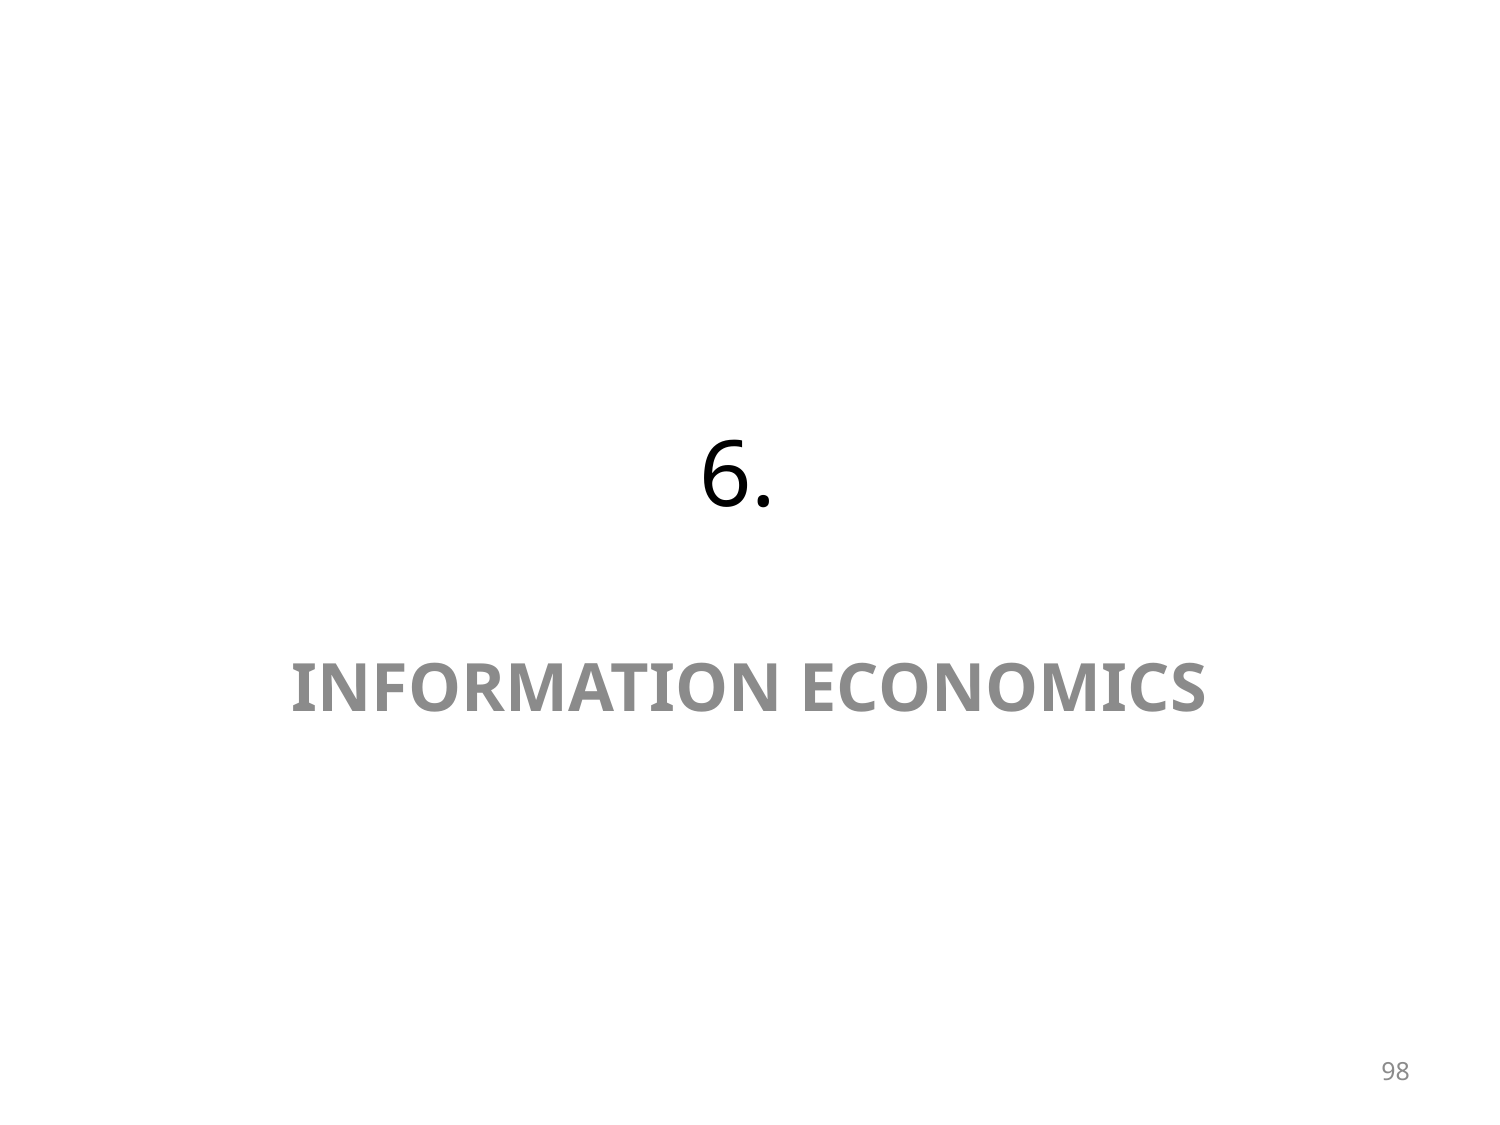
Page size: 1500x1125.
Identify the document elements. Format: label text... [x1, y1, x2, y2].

subtitle Information Economics [225, 637, 1275, 925]
slide_number 98 [1074, 1042, 1425, 1103]
title 6. [112, 349, 1388, 591]
